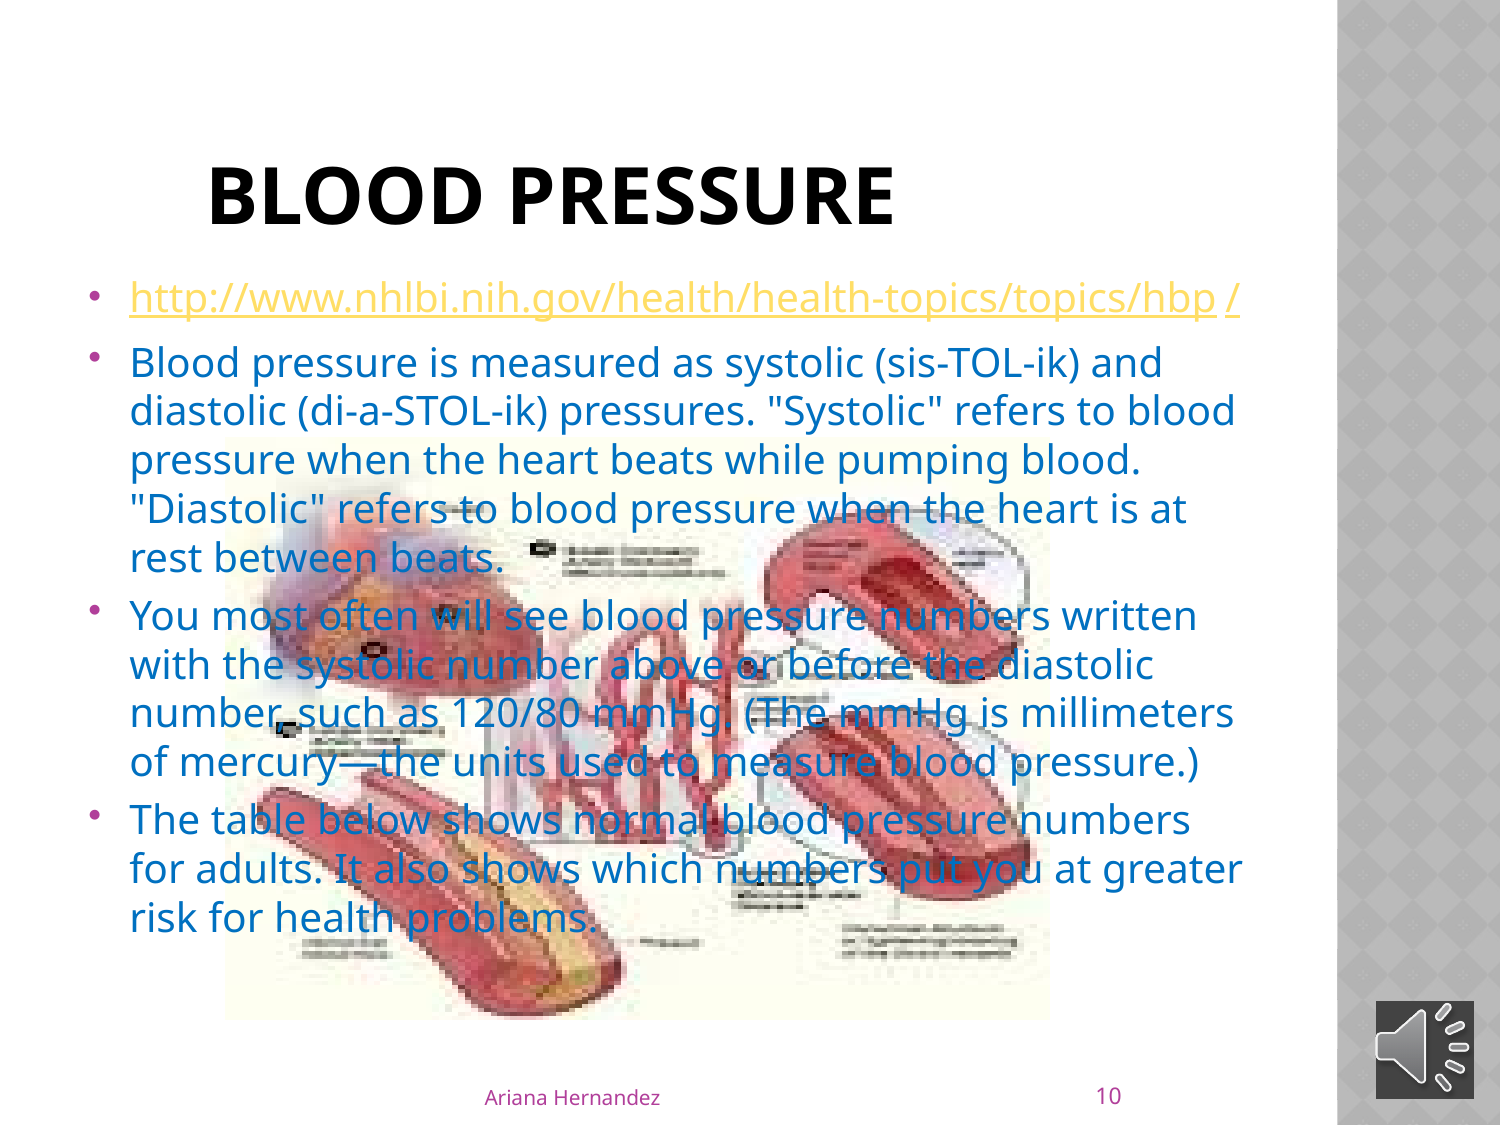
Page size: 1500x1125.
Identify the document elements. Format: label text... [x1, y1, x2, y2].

footer Ariana Hernandez [75, 1075, 675, 1114]
picture [1374, 999, 1476, 1101]
list http://www.nhlbi.nih.gov/health/health-topics/topics/hbp/ Blood pressure is measured as systolic (sis-TOL-ik) and diastolic (di-a-STOL-ik) pressures. "Systolic" refers to blood pressure when the heart beats while pumping blood. "Diastolic" refers to blood pressure when the heart is at rest between beats. You most often will see blood pressure numbers written with the systolic number above or before the diastolic number, such as 120/80 mmHg. (The mmHg is millimeters of mercury—the units used to measure blood pressure.) The table below shows normal blood pressure numbers for adults. It also shows which numbers put you at greater risk for health problems. [75, 264, 1263, 1059]
title Blood Pressure [75, 52, 1263, 240]
picture [224, 436, 1051, 1020]
slide_number 10 [1025, 1075, 1122, 1113]
